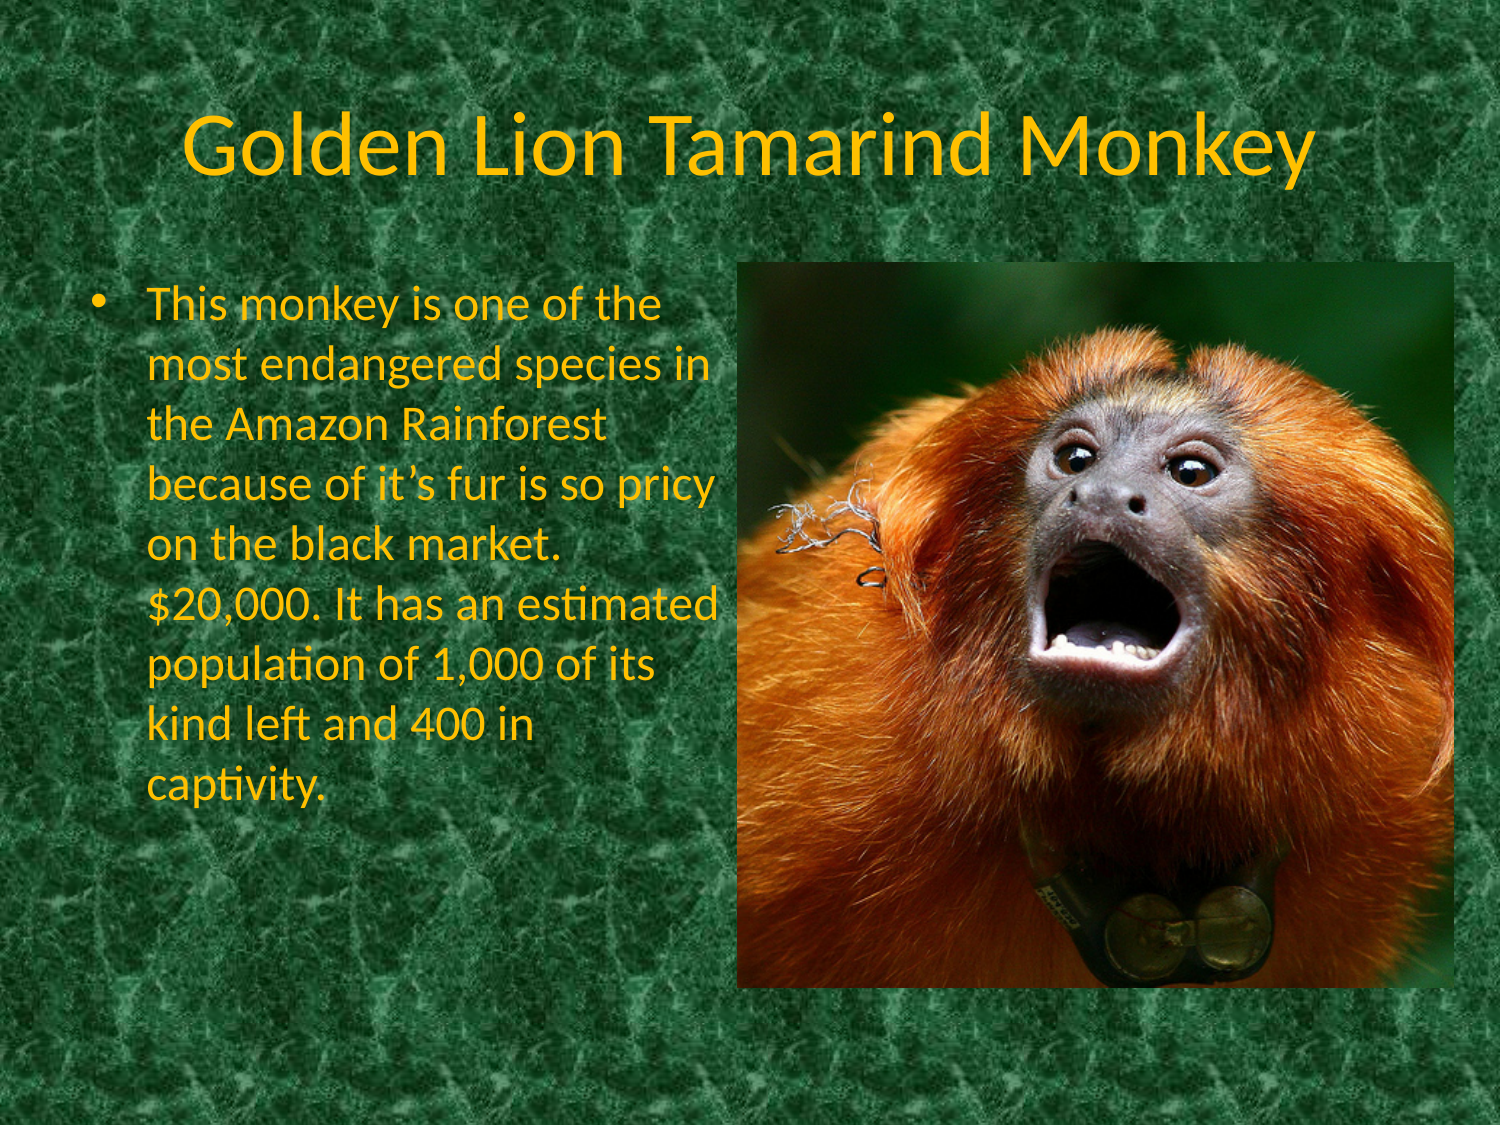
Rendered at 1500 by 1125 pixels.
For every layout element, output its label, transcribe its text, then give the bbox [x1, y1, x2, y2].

list This monkey is one of the most endangered species in the Amazon Rainforest because of it’s fur is so pricy on the black market. $20,000. It has an estimated population of 1,000 of its kind left and 400 in captivity. [75, 262, 738, 1005]
picture [0, 0, 1500, 1125]
title Golden Lion Tamarind Monkey [75, 45, 1425, 233]
